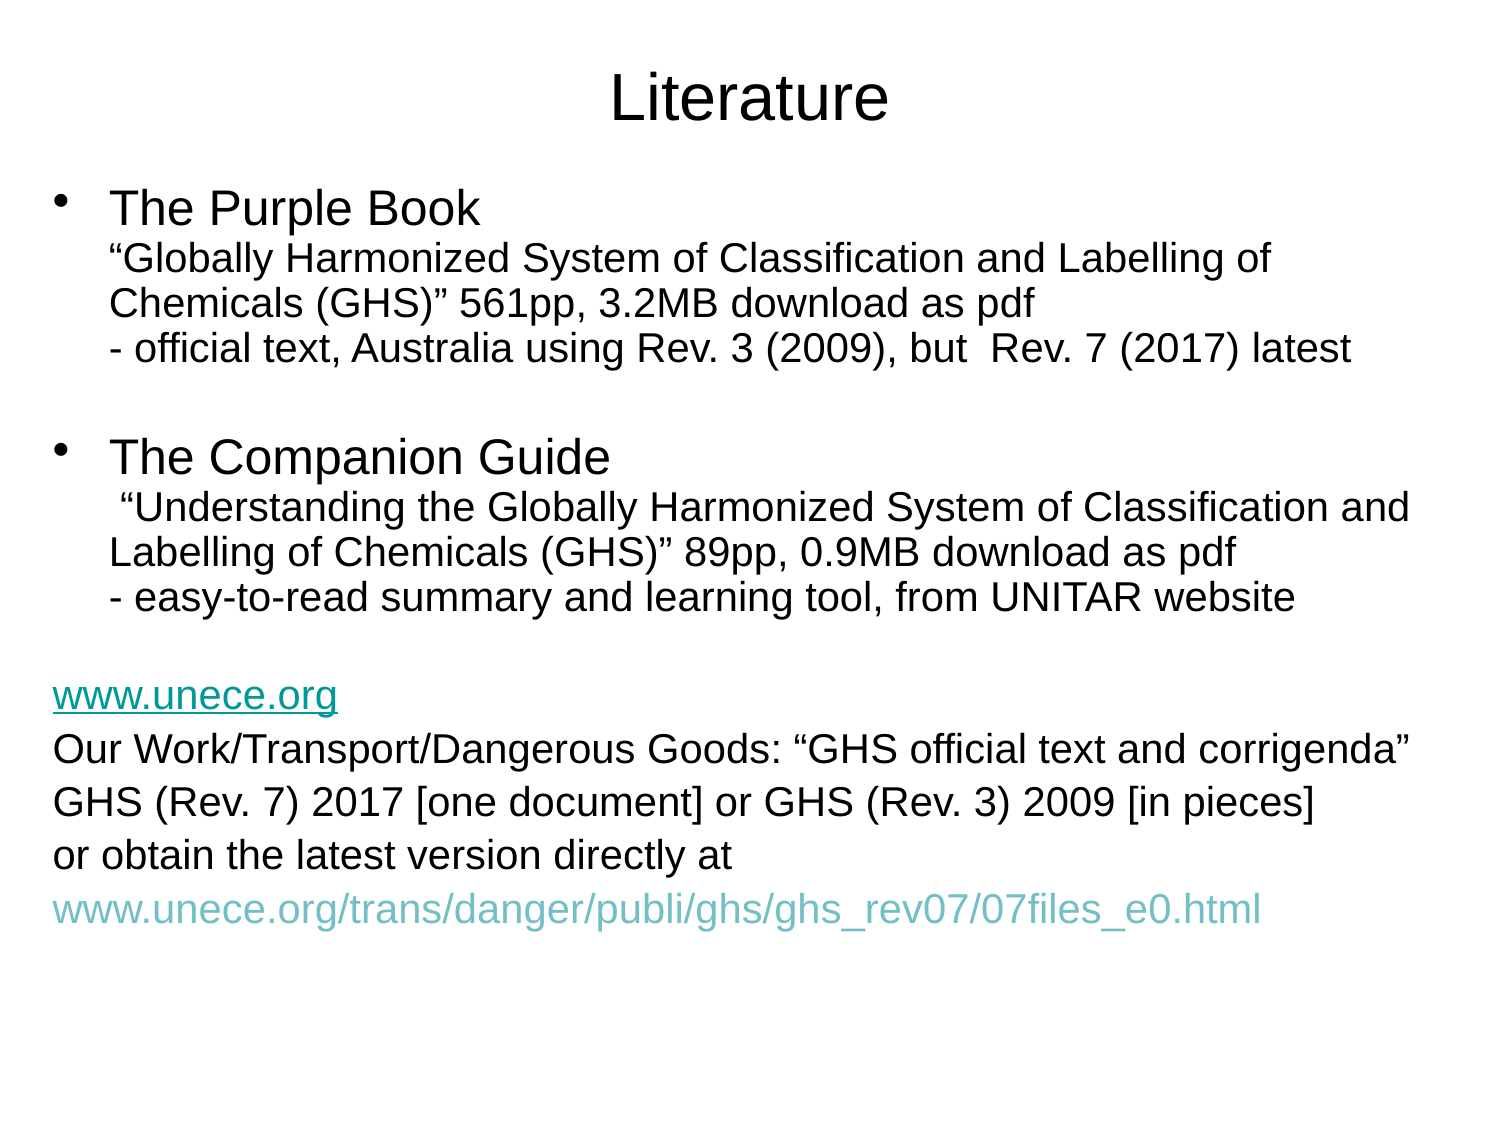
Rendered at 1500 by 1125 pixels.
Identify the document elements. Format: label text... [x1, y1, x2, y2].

title Literature [112, 50, 1388, 138]
list The Purple Book “Globally Harmonized System of Classification and Labelling of Chemicals (GHS)” 561pp, 3.2MB download as pdf - official text, Australia using Rev. 3 (2009), but Rev. 7 (2017) latest The Companion Guide “Understanding the Globally Harmonized System of Classification and Labelling of Chemicals (GHS)” 89pp, 0.9MB download as pdf - easy-to-read summary and learning tool, from UNITAR website www.unece.org Our Work/Transport/Dangerous Goods: “GHS official text and corrigenda” GHS (Rev. 7) 2017 [one document] or GHS (Rev. 3) 2009 [in pieces] or obtain the latest version directly at www.unece.org/trans/danger/publi/ghs/ghs_rev07/07files_e0.html [37, 174, 1475, 1075]
